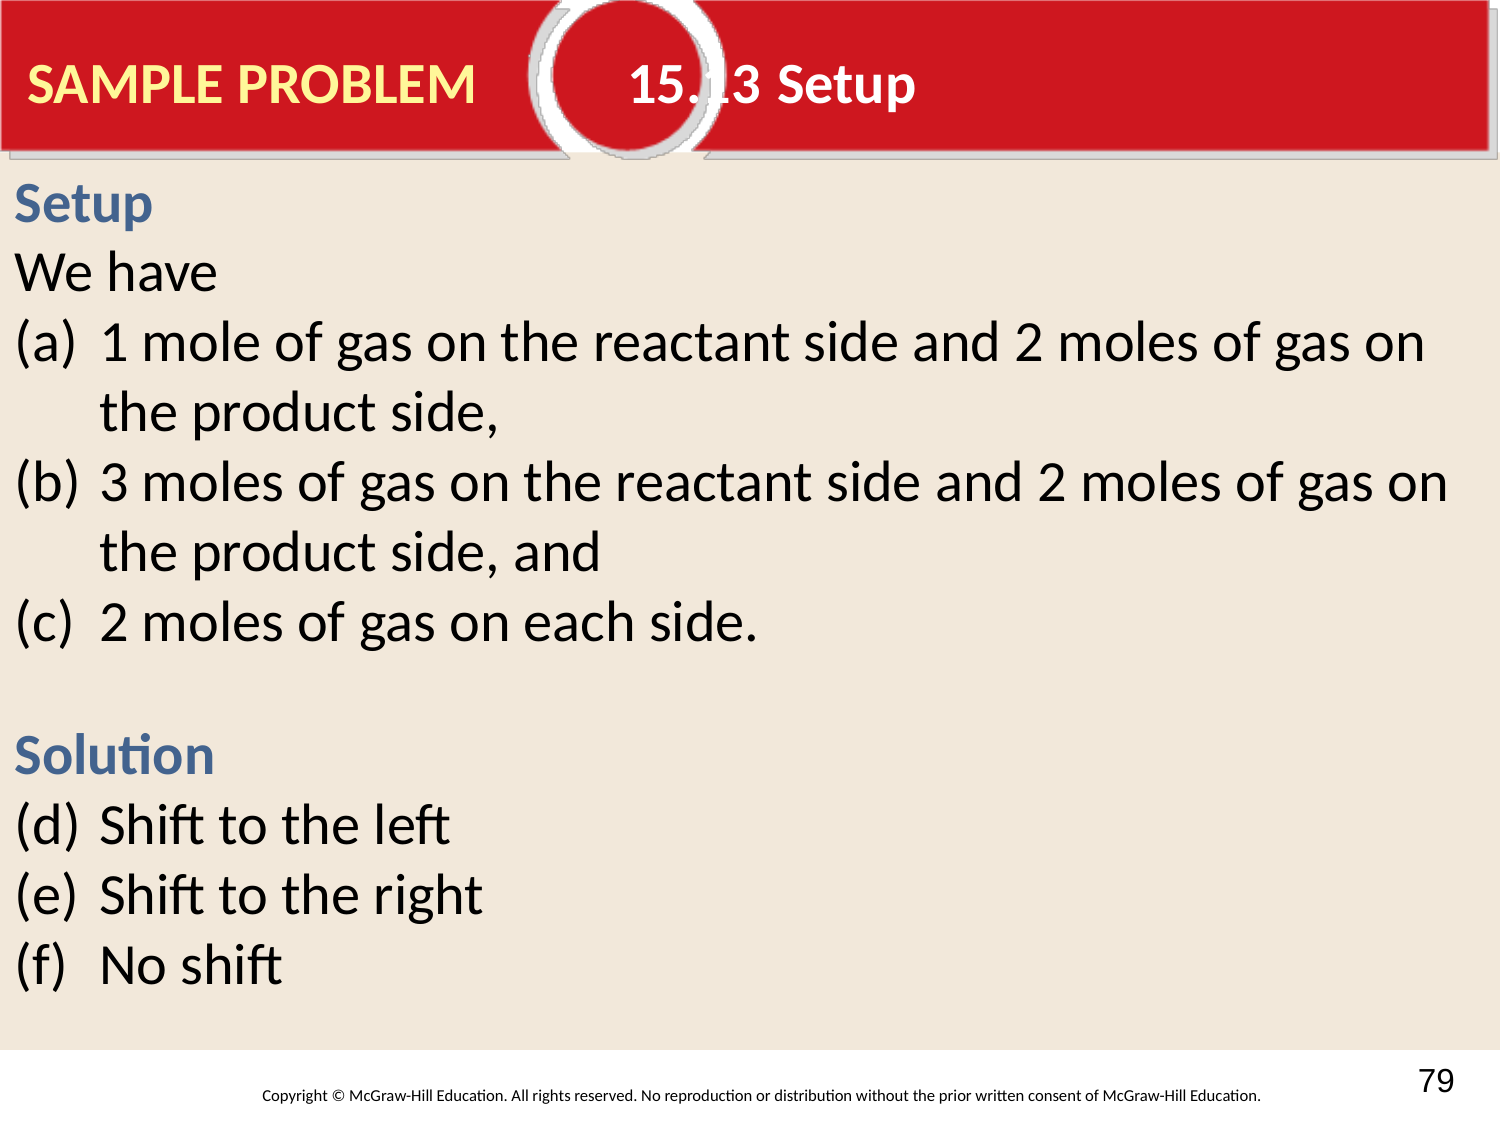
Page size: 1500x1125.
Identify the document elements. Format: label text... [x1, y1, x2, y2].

title SAMPLE PROBLEM 15.13 Setup [12, 37, 1475, 125]
picture [0, 0, 1500, 156]
list Setup We have 1 mole of gas on the reactant side and 2 moles of gas on the product side, 3 moles of gas on the reactant side and 2 moles of gas on the product side, and 2 moles of gas on each side. Solution Shift to the left Shift to the right No shift [0, 156, 1500, 1038]
